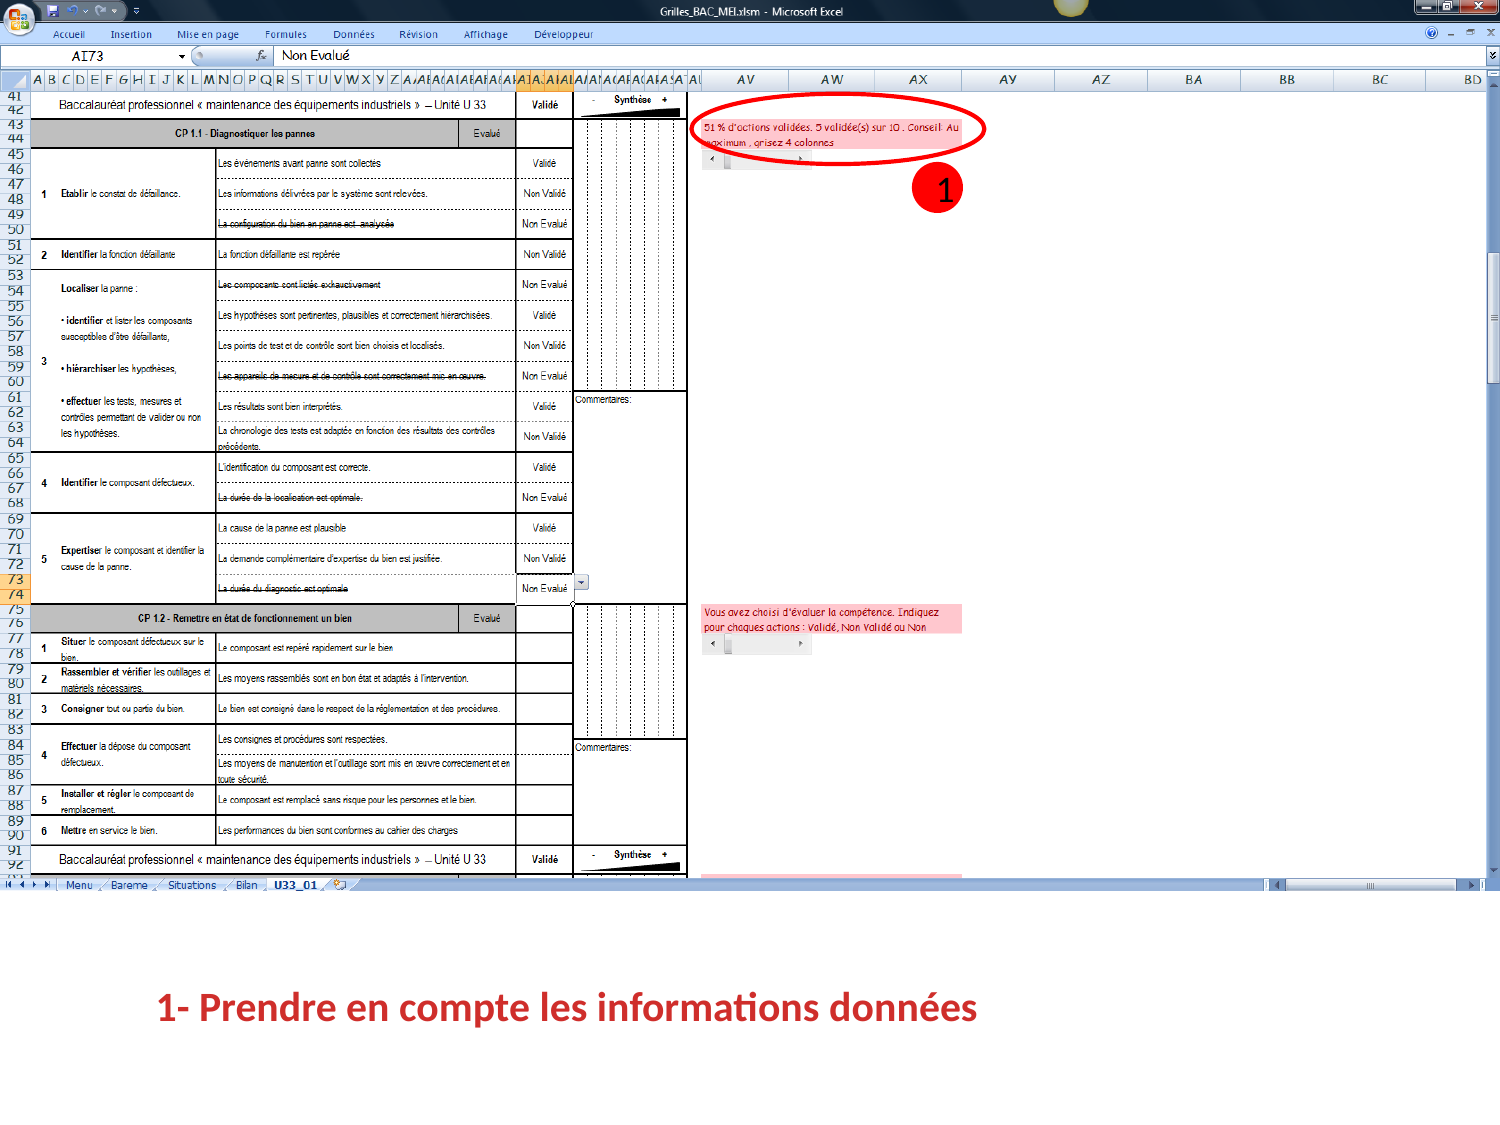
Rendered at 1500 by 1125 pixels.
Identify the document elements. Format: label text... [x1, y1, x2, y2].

picture [0, 0, 1500, 891]
text_box 1- Prendre en compte les informations données [140, 972, 1383, 1038]
